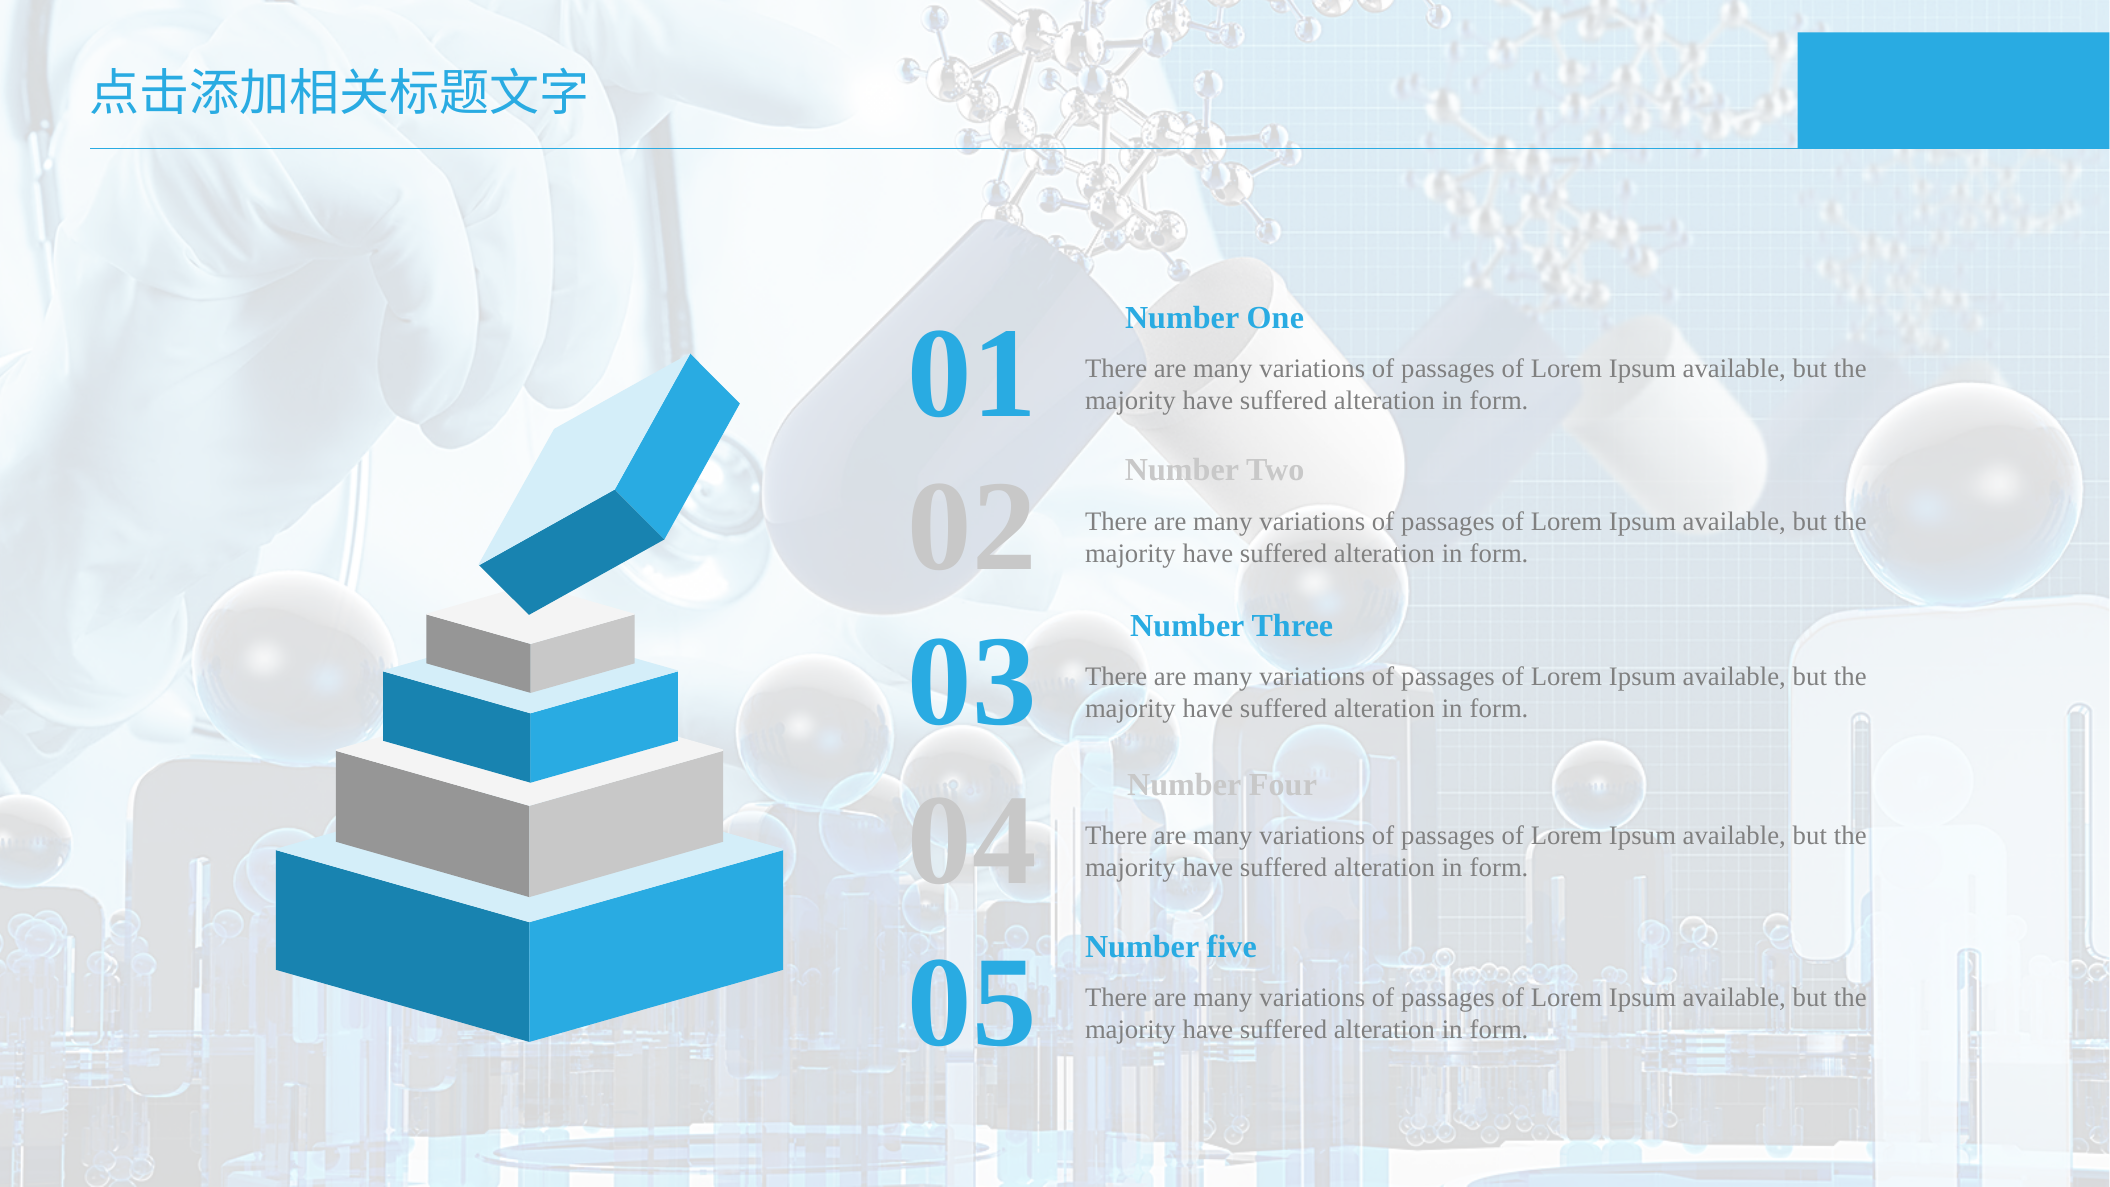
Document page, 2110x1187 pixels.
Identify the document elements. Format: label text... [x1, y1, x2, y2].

text_box 01 [907, 287, 1037, 440]
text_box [383, 628, 678, 783]
text_box 04 [907, 754, 1037, 909]
text_box 点击添加相关标题文字 [89, 60, 618, 121]
text_box 03 [907, 595, 1037, 751]
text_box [426, 583, 635, 693]
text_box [1085, 924, 1870, 1061]
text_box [1085, 295, 1870, 432]
text_box [1797, 31, 2110, 148]
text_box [275, 776, 784, 1042]
text_box 05 [907, 916, 1037, 1072]
text_box 02 [907, 440, 1037, 595]
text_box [1085, 762, 1870, 899]
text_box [1085, 448, 1870, 585]
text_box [335, 694, 724, 897]
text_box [1085, 603, 1870, 740]
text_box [478, 353, 740, 615]
